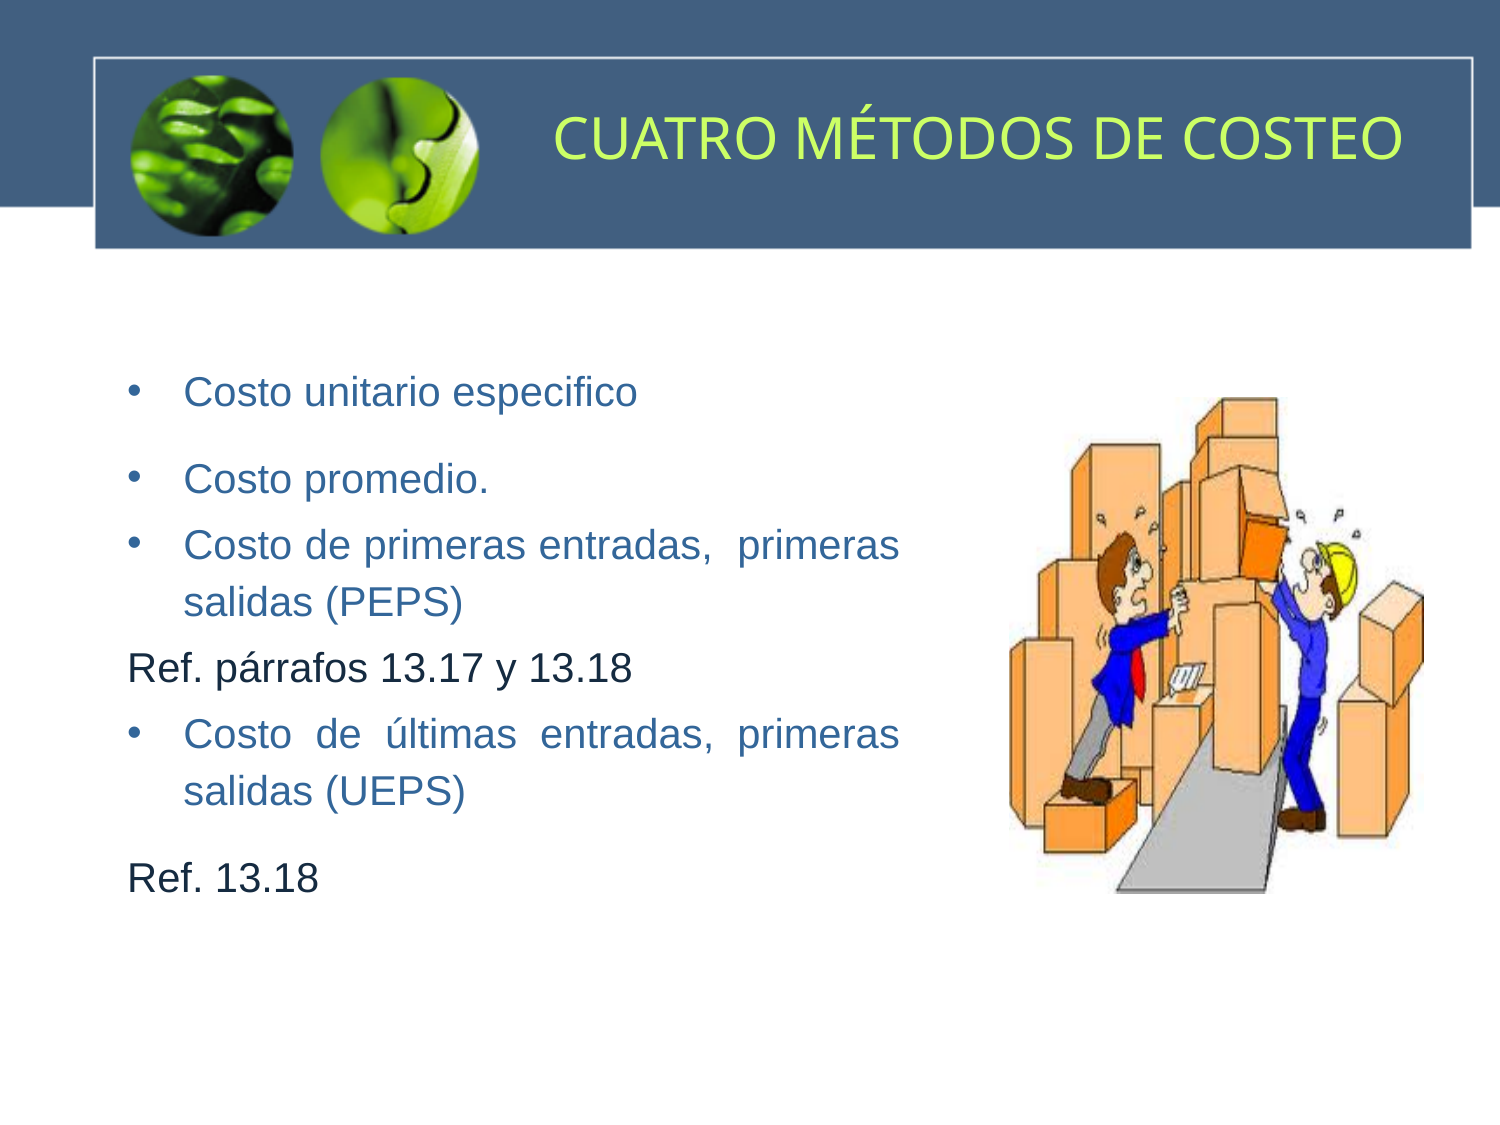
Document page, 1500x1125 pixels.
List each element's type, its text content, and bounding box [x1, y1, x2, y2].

list Costo unitario especifico Costo promedio. Costo de primeras entradas, primeras salidas (PEPS) Ref. párrafos 13.17 y 13.18 Costo de últimas entradas, primeras salidas (UEPS) Ref. 13.18 [112, 349, 916, 992]
title CUATRO MÉTODOS DE COSTEO [537, 125, 1450, 238]
picture [0, 0, 1500, 1125]
